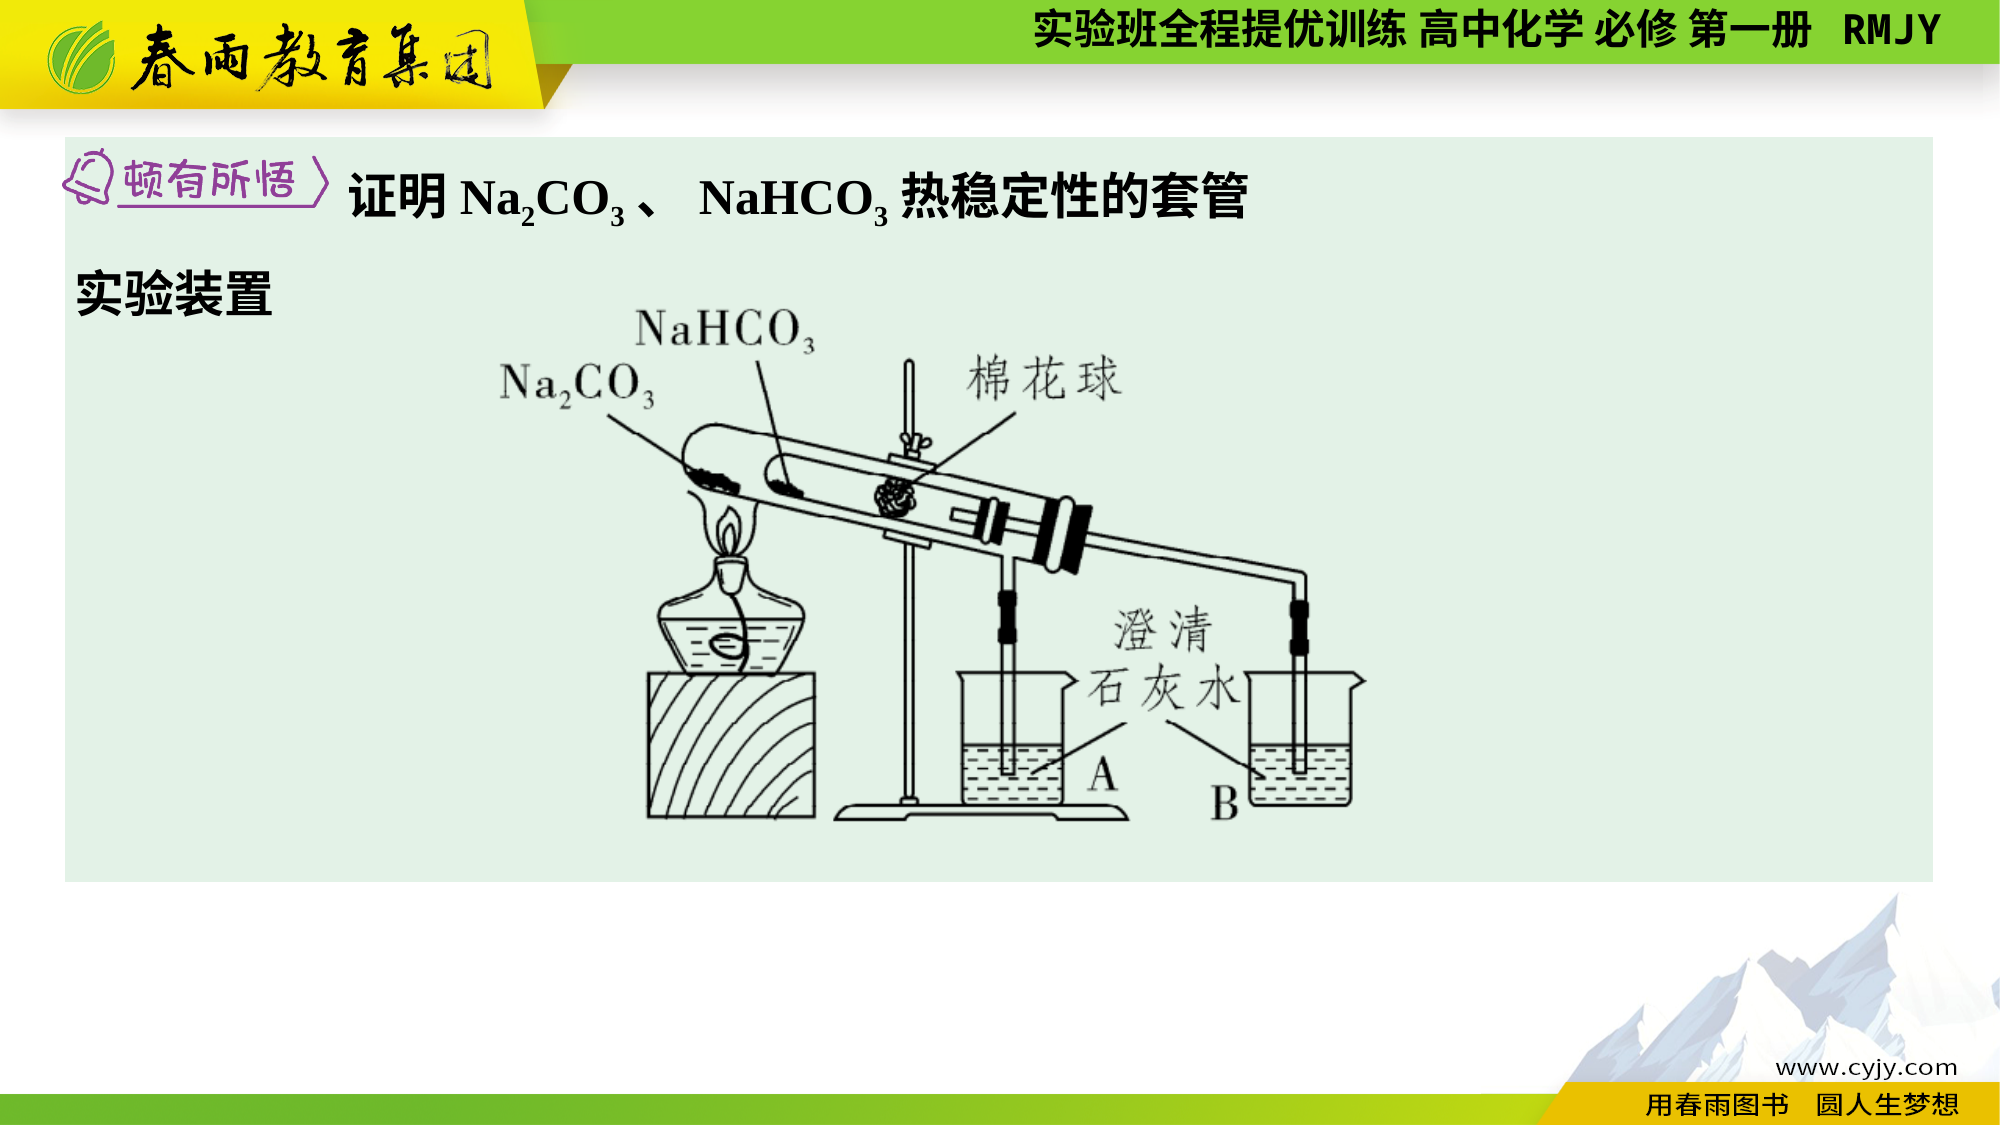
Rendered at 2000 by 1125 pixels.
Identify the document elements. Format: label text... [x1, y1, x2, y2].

picture [0, 0, 2000, 1125]
list 证明Na2CO3、NaHCO3热稳定性的套管 实验装置 [59, 122, 1944, 320]
